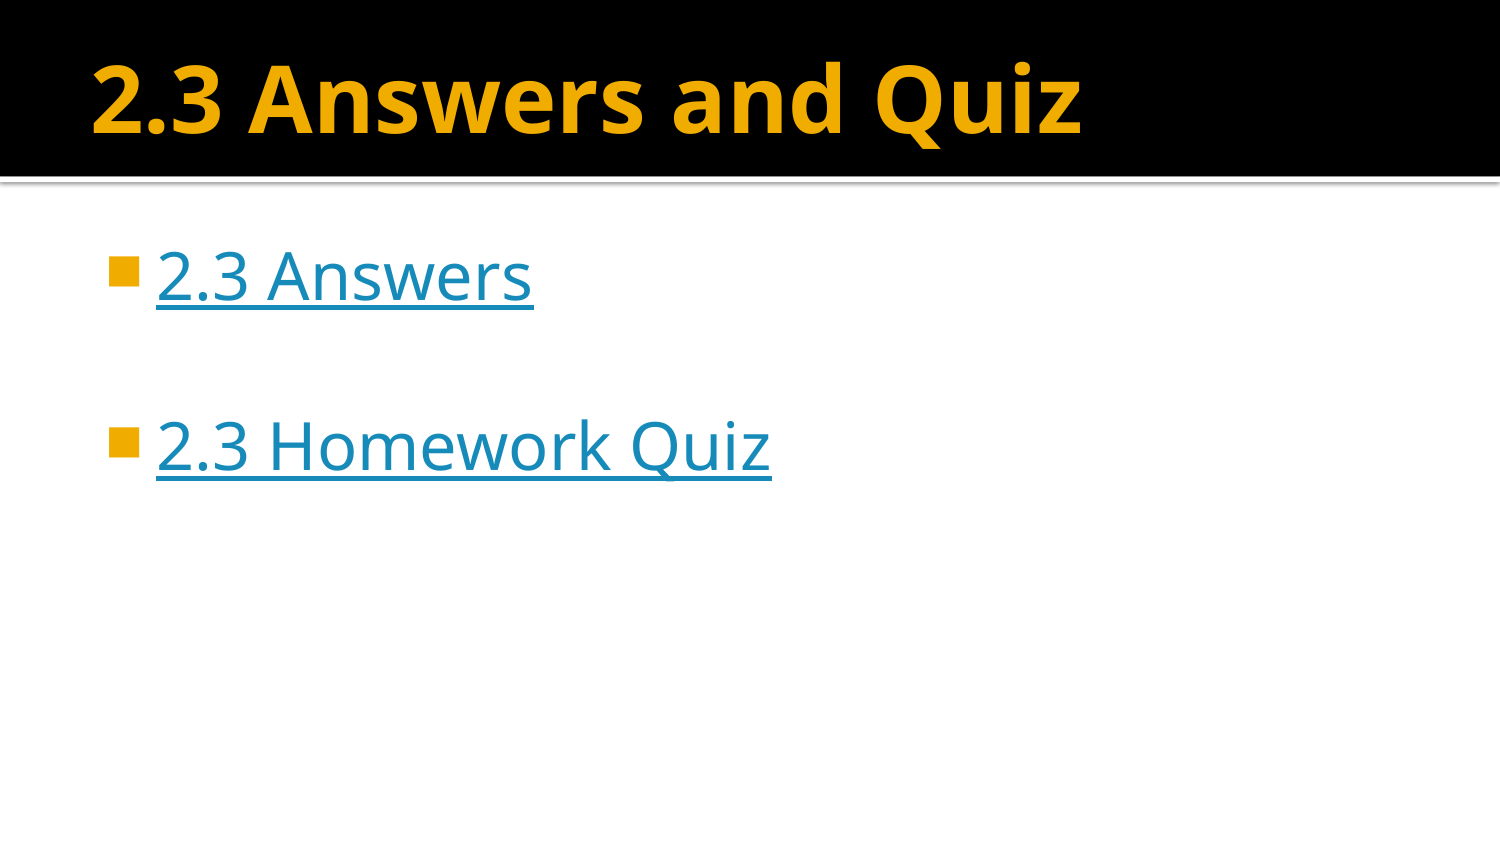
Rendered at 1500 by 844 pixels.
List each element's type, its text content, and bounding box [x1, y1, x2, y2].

list 2.3 Answers 2.3 Homework Quiz [75, 218, 1425, 788]
title 2.3 Answers and Quiz [75, 19, 1425, 174]
